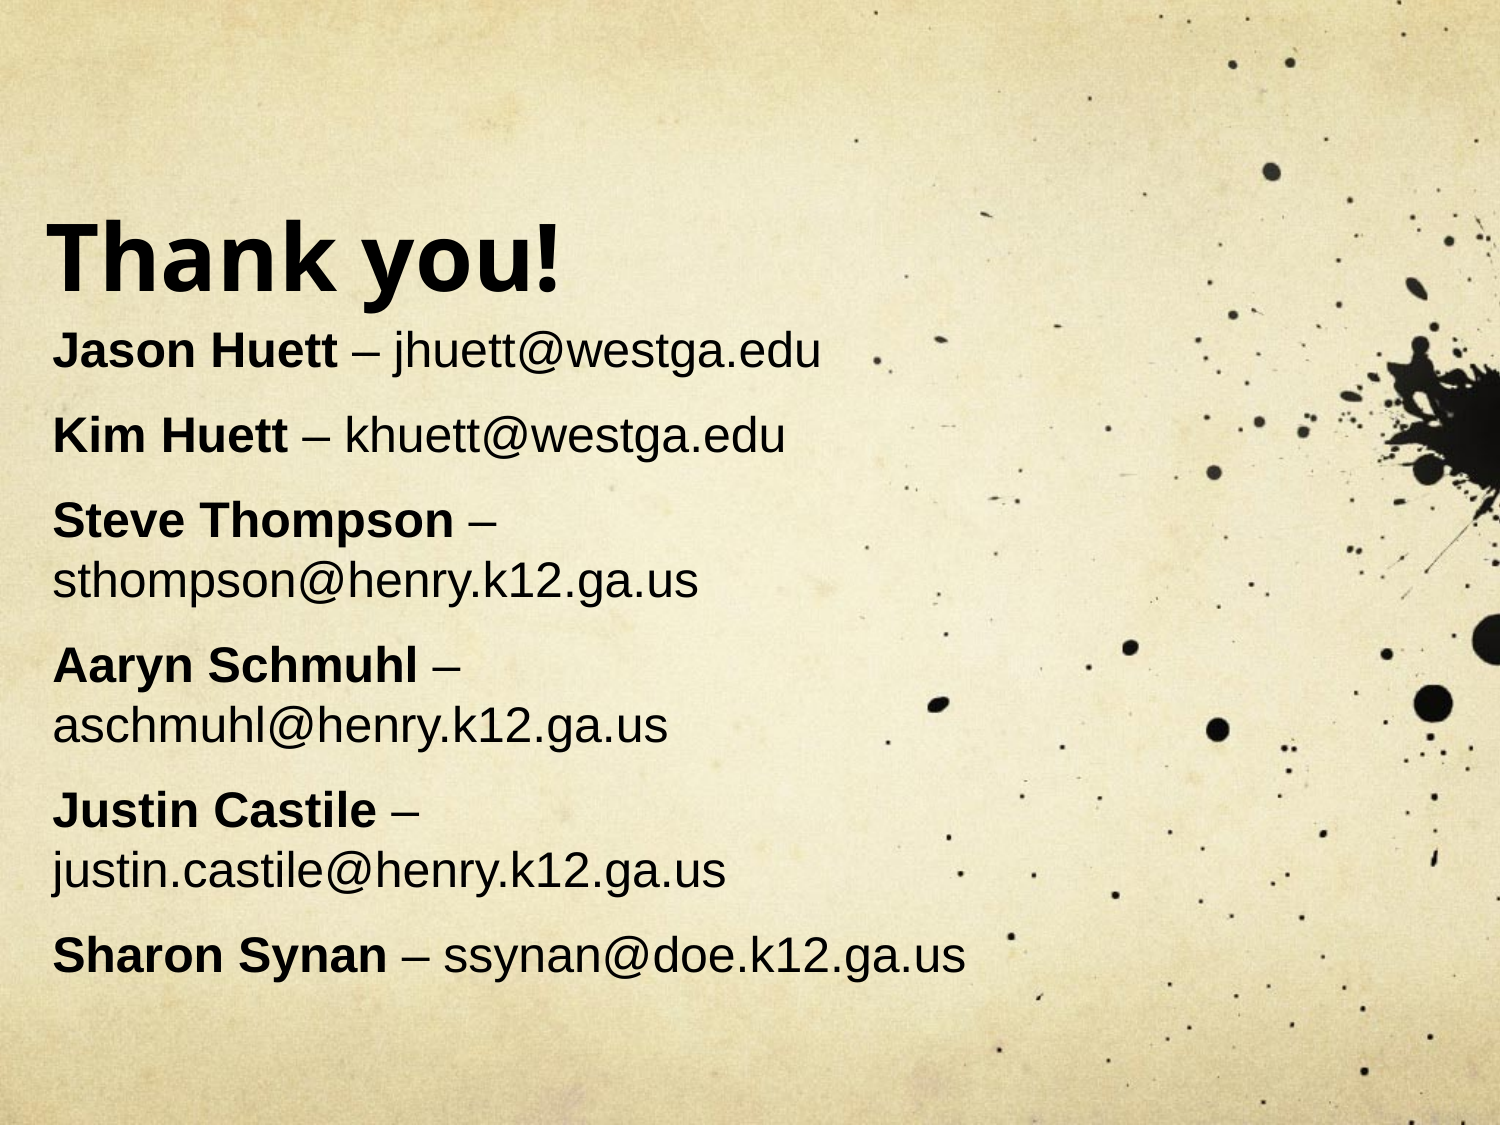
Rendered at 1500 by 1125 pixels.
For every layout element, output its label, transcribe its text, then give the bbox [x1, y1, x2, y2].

title Thank you! [37, 71, 738, 309]
picture [0, 0, 1500, 1125]
text_box Jason Huett – jhuett@westga.edu Kim Huett – khuett@westga.edu Steve Thompson – sthompson@henry.k12.ga.us Aaryn Schmuhl – aschmuhl@henry.k12.ga.us Justin Castile – justin.castile@henry.k12.ga.us Sharon Synan – ssynan@doe.k12.ga.us [37, 309, 1023, 990]
